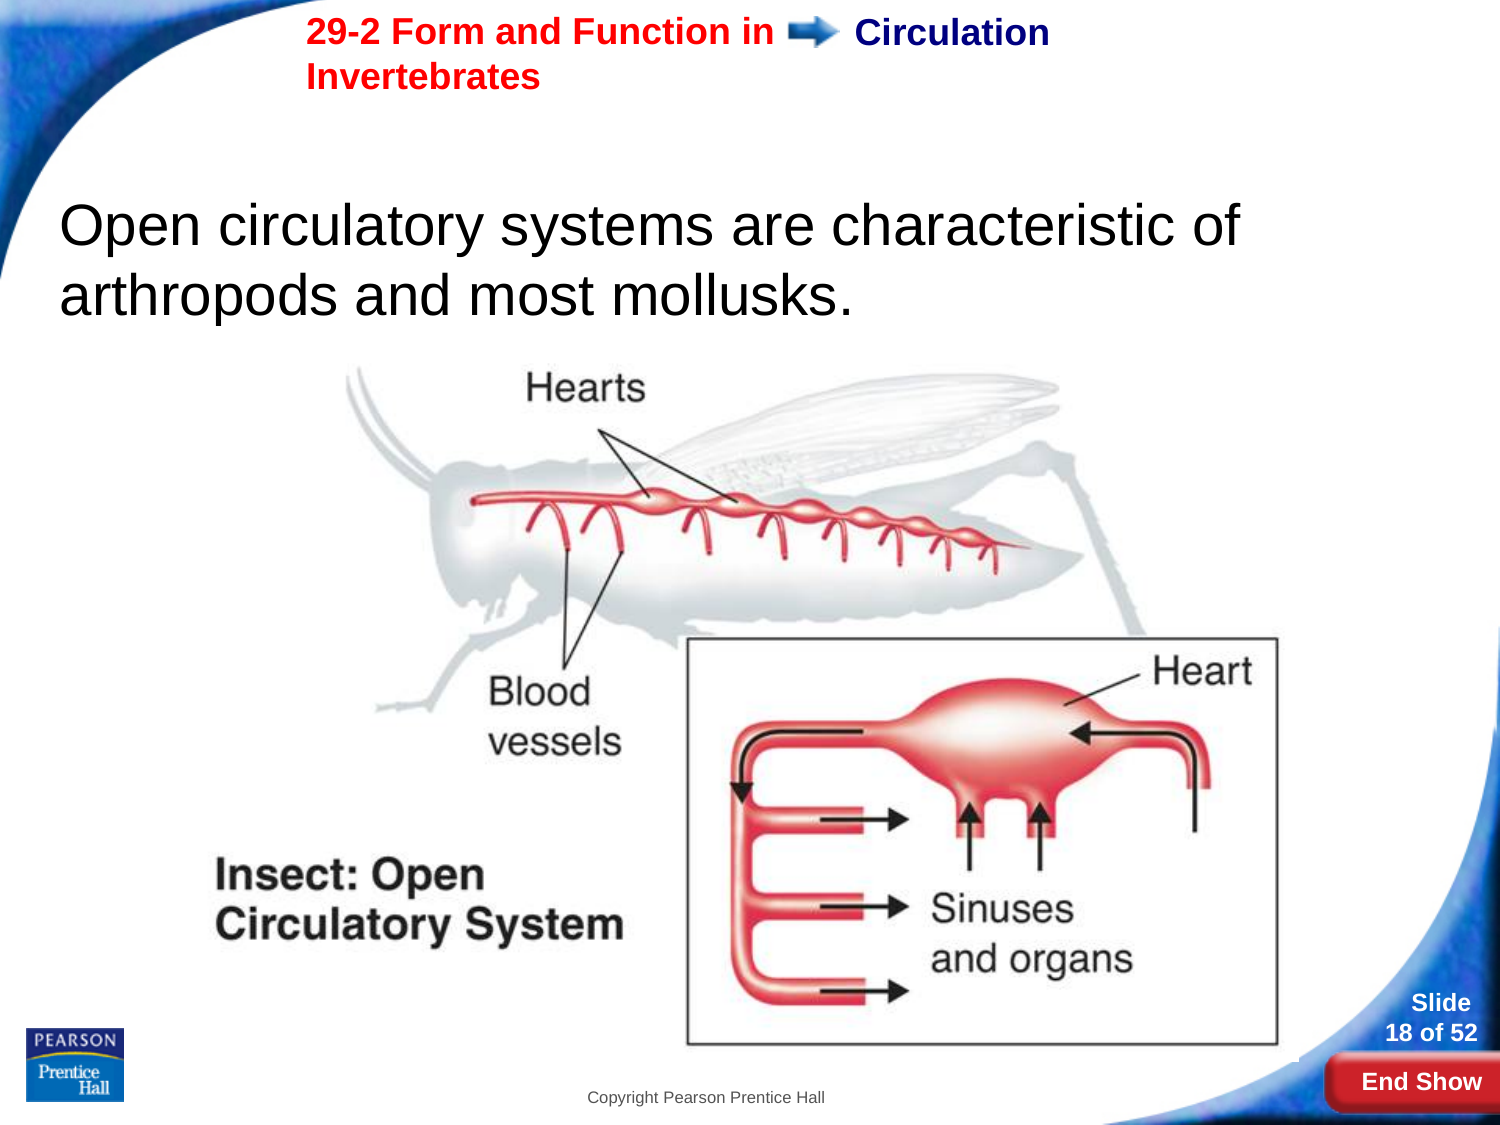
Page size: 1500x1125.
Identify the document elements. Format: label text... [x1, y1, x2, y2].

list Open circulatory systems are characteristic of arthropods and most mollusks. [44, 179, 1463, 976]
footer Copyright Pearson Prentice Hall [468, 1078, 945, 1105]
title Circulation [839, 0, 1500, 76]
picture [0, 0, 1500, 1125]
